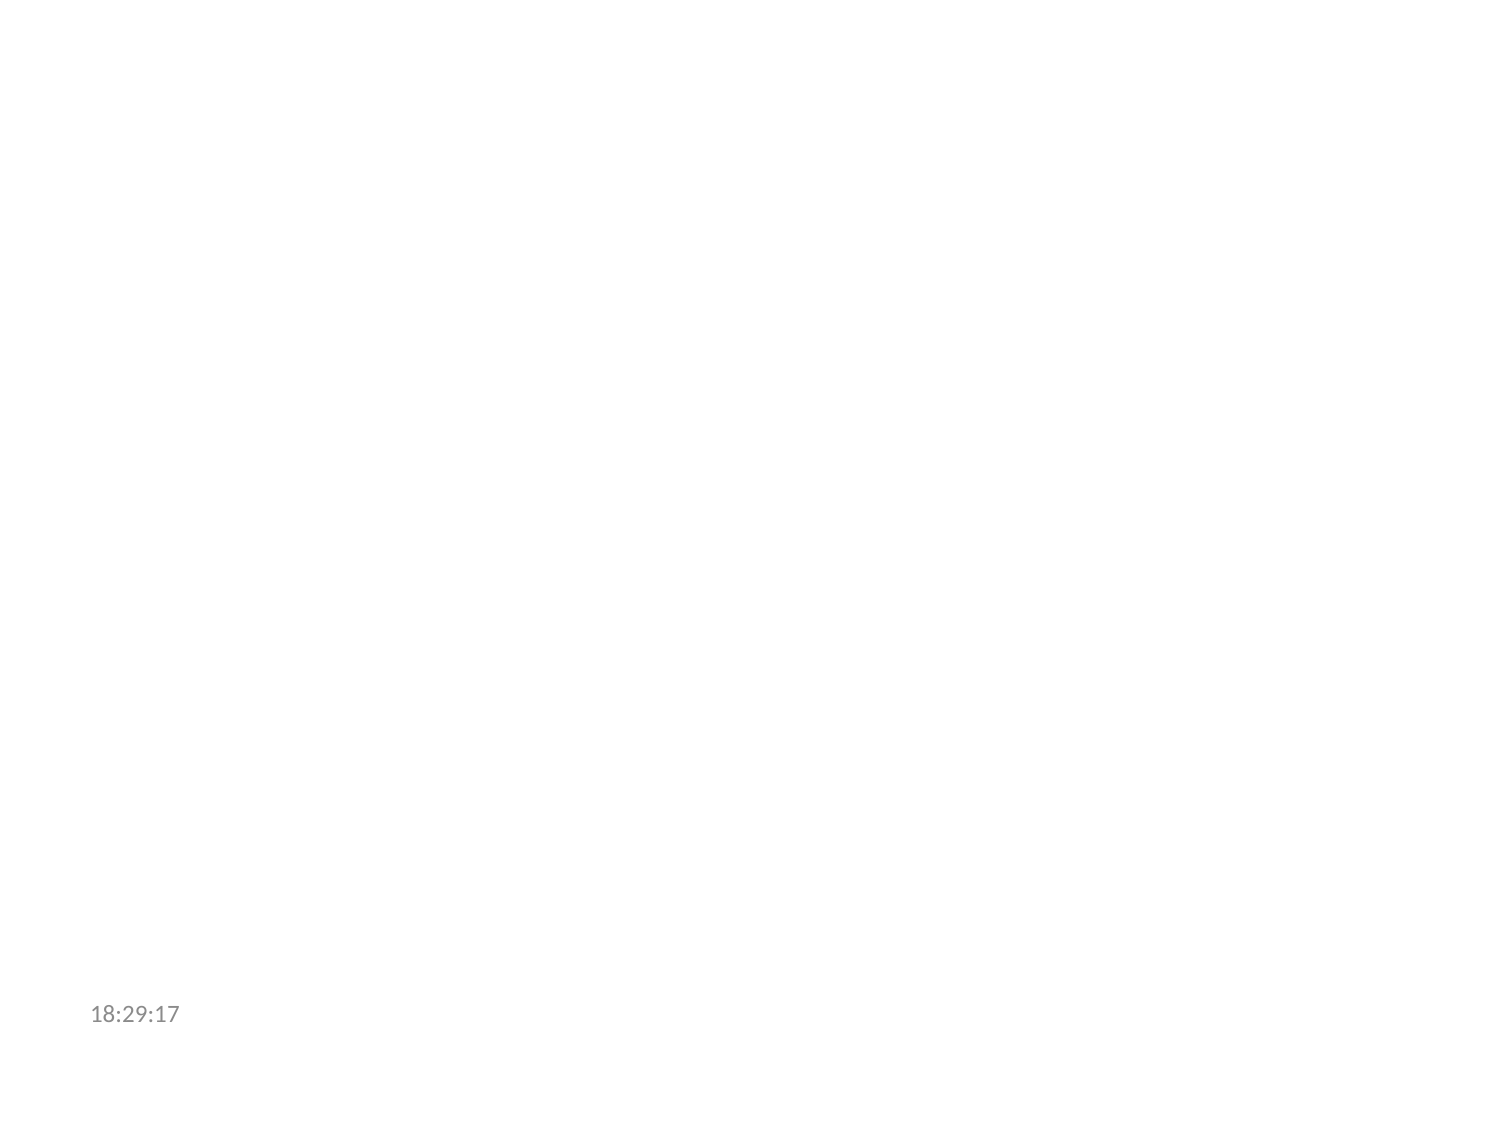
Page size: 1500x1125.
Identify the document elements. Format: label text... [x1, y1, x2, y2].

text_box 15:35:09 [75, 982, 425, 1043]
